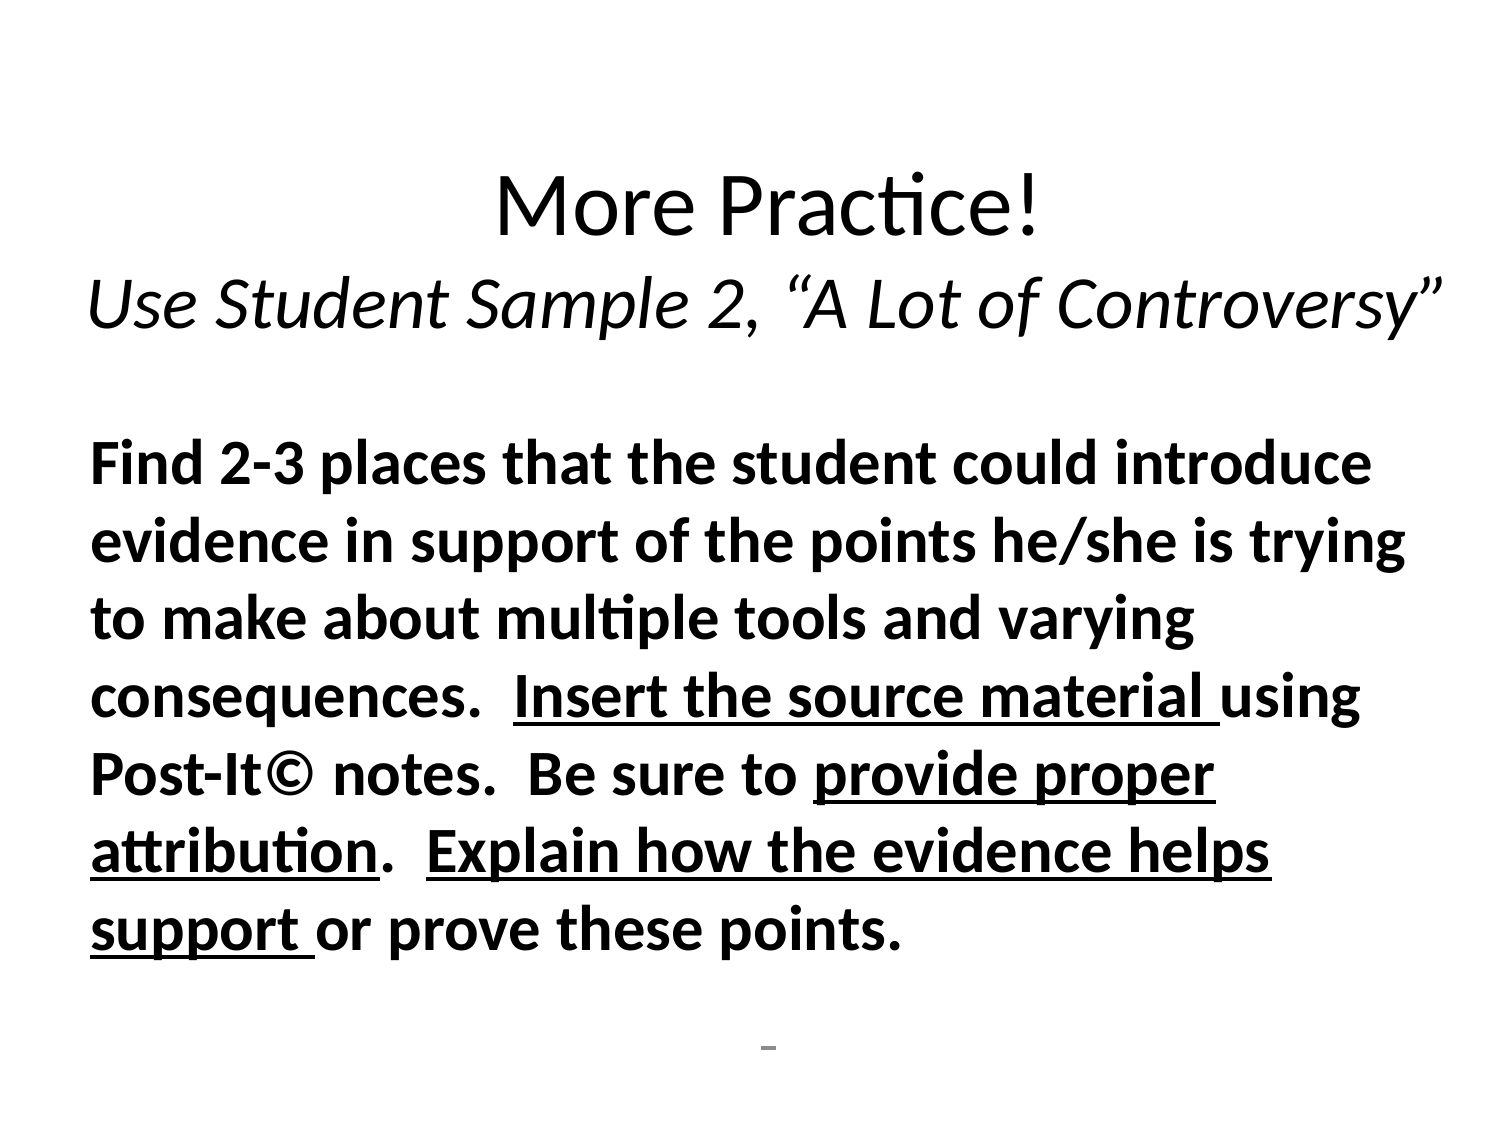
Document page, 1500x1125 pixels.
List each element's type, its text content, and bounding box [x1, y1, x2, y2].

subtitle Find 2-3 places that the student could introduce evidence in support of the points he/she is trying to make about multiple tools and varying consequences. Insert the source material using Post-It© notes. Be sure to provide proper attribution. Explain how the evidence helps support or prove these points. [75, 412, 1463, 1063]
title More Practice! Use Student Sample 2, “A Lot of Controversy” [50, 75, 1488, 413]
